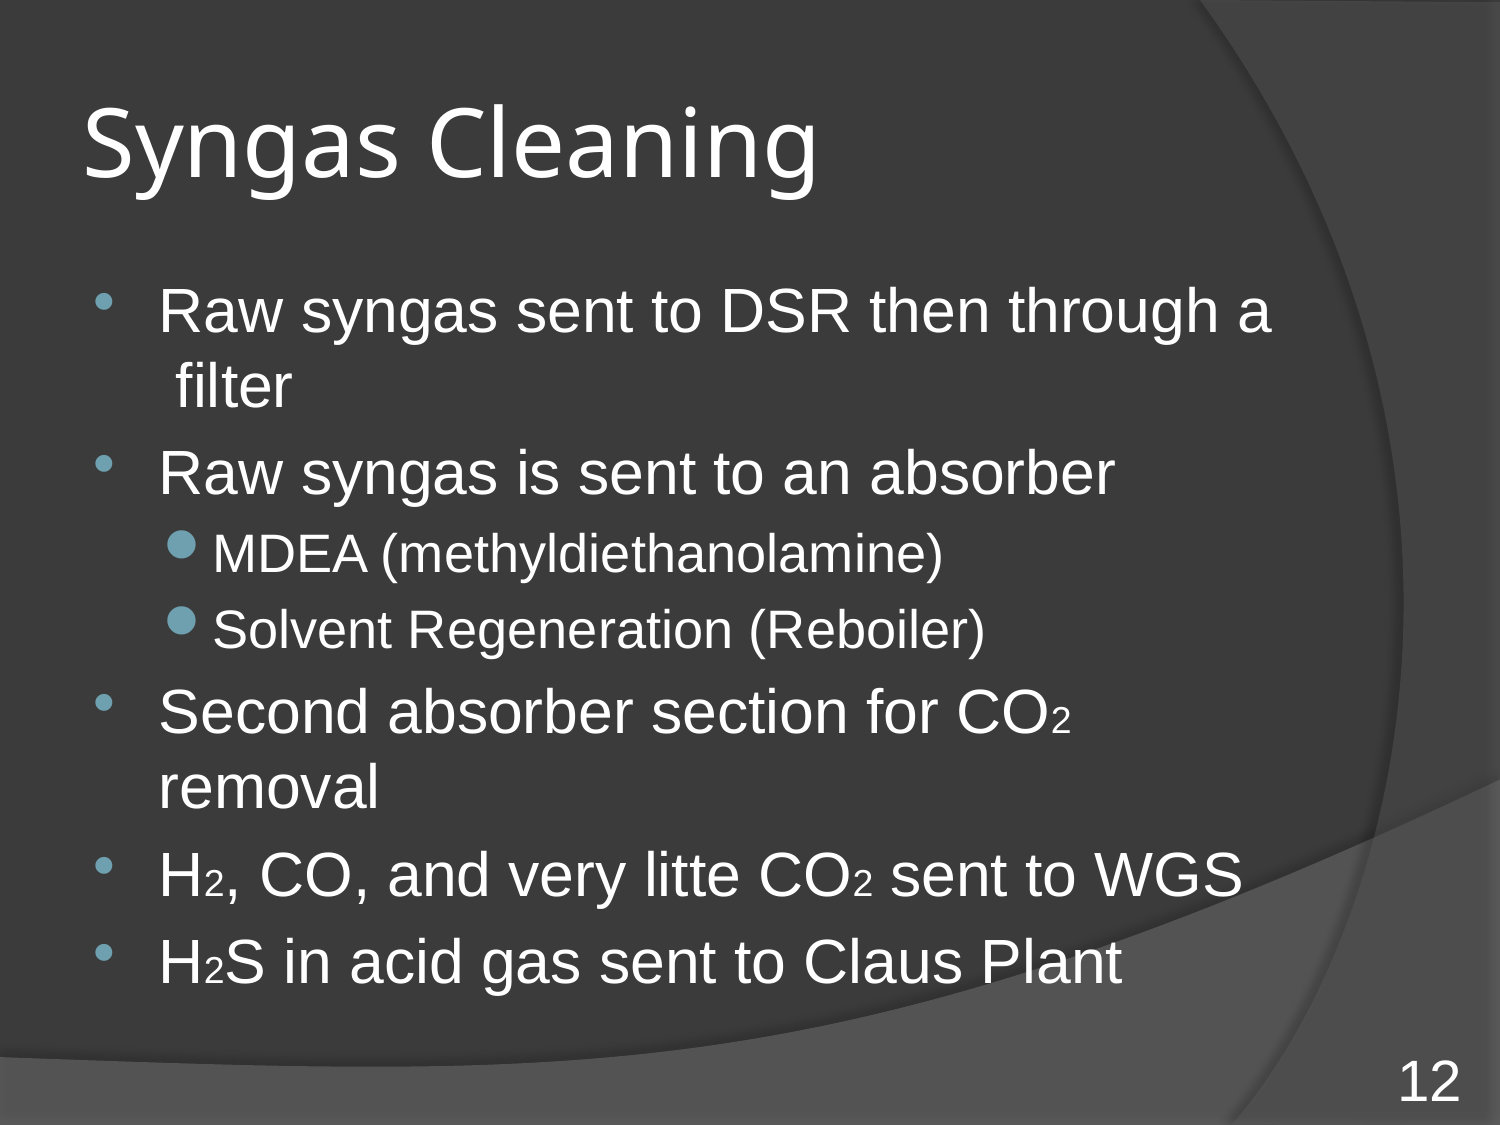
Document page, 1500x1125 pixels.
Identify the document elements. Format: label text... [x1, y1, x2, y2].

title Syngas Cleaning [75, 45, 1300, 233]
list Raw syngas sent to DSR then through a filter Raw syngas is sent to an absorber MDEA (methyldiethanolamine) Solvent Regeneration (Reboiler) Second absorber section for CO2 removal H2, CO, and very litte CO2 sent to WGS H2S in acid gas sent to Claus Plant [75, 262, 1300, 1005]
slide_number 12 [1337, 1053, 1463, 1114]
